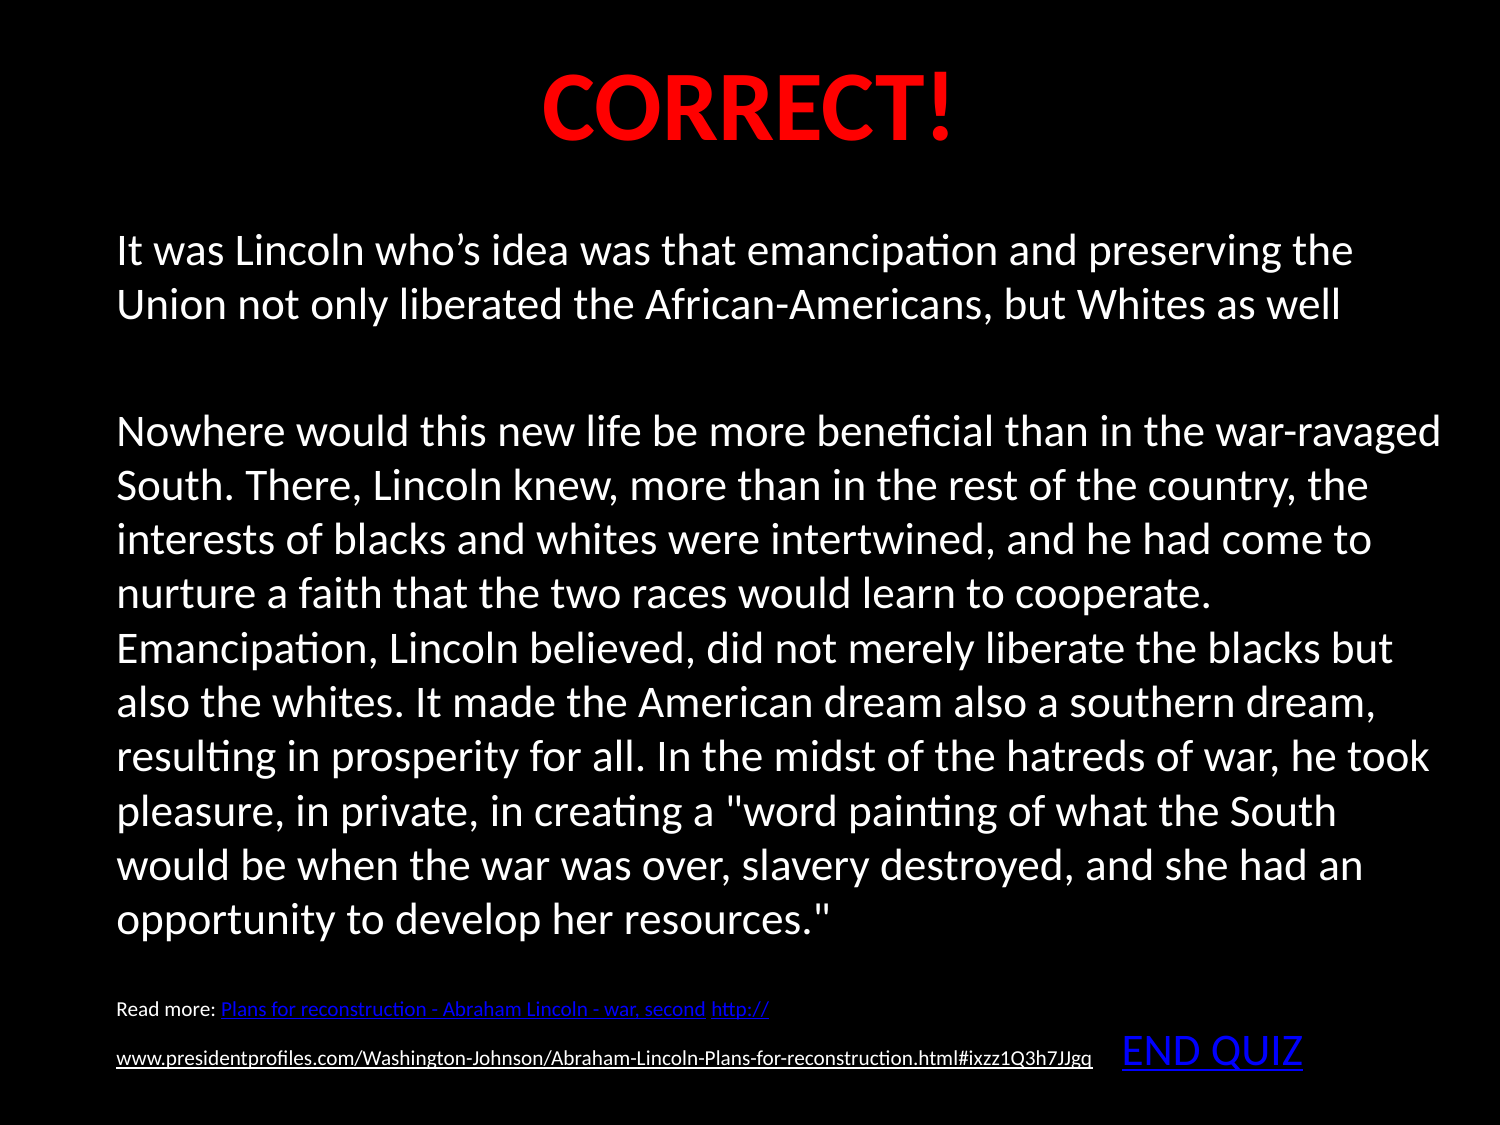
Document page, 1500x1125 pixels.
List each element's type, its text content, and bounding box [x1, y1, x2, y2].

title CORRECT! [75, 87, 1425, 212]
list It was Lincoln who’s idea was that emancipation and preserving the Union not only liberated the African-Americans, but Whites as well Nowhere would this new life be more beneficial than in the war-ravaged South. There, Lincoln knew, more than in the rest of the country, the interests of blacks and whites were intertwined, and he had come to nurture a faith that the two races would learn to cooperate. Emancipation, Lincoln believed, did not merely liberate the blacks but also the whites. It made the American dream also a southern dream, resulting in prosperity for all. In the midst of the hatreds of war, he took pleasure, in private, in creating a "word painting of what the South would be when the war was over, slavery destroyed, and she had an opportunity to develop her resources." Read more: Plans for reconstruction - Abraham Lincoln - war, second http://www.presidentprofiles.com/Washington-Johnson/Abraham-Lincoln-Plans-for-reconstruction.html#ixzz1Q3h7JJgq END QUIZ [50, 212, 1463, 1088]
